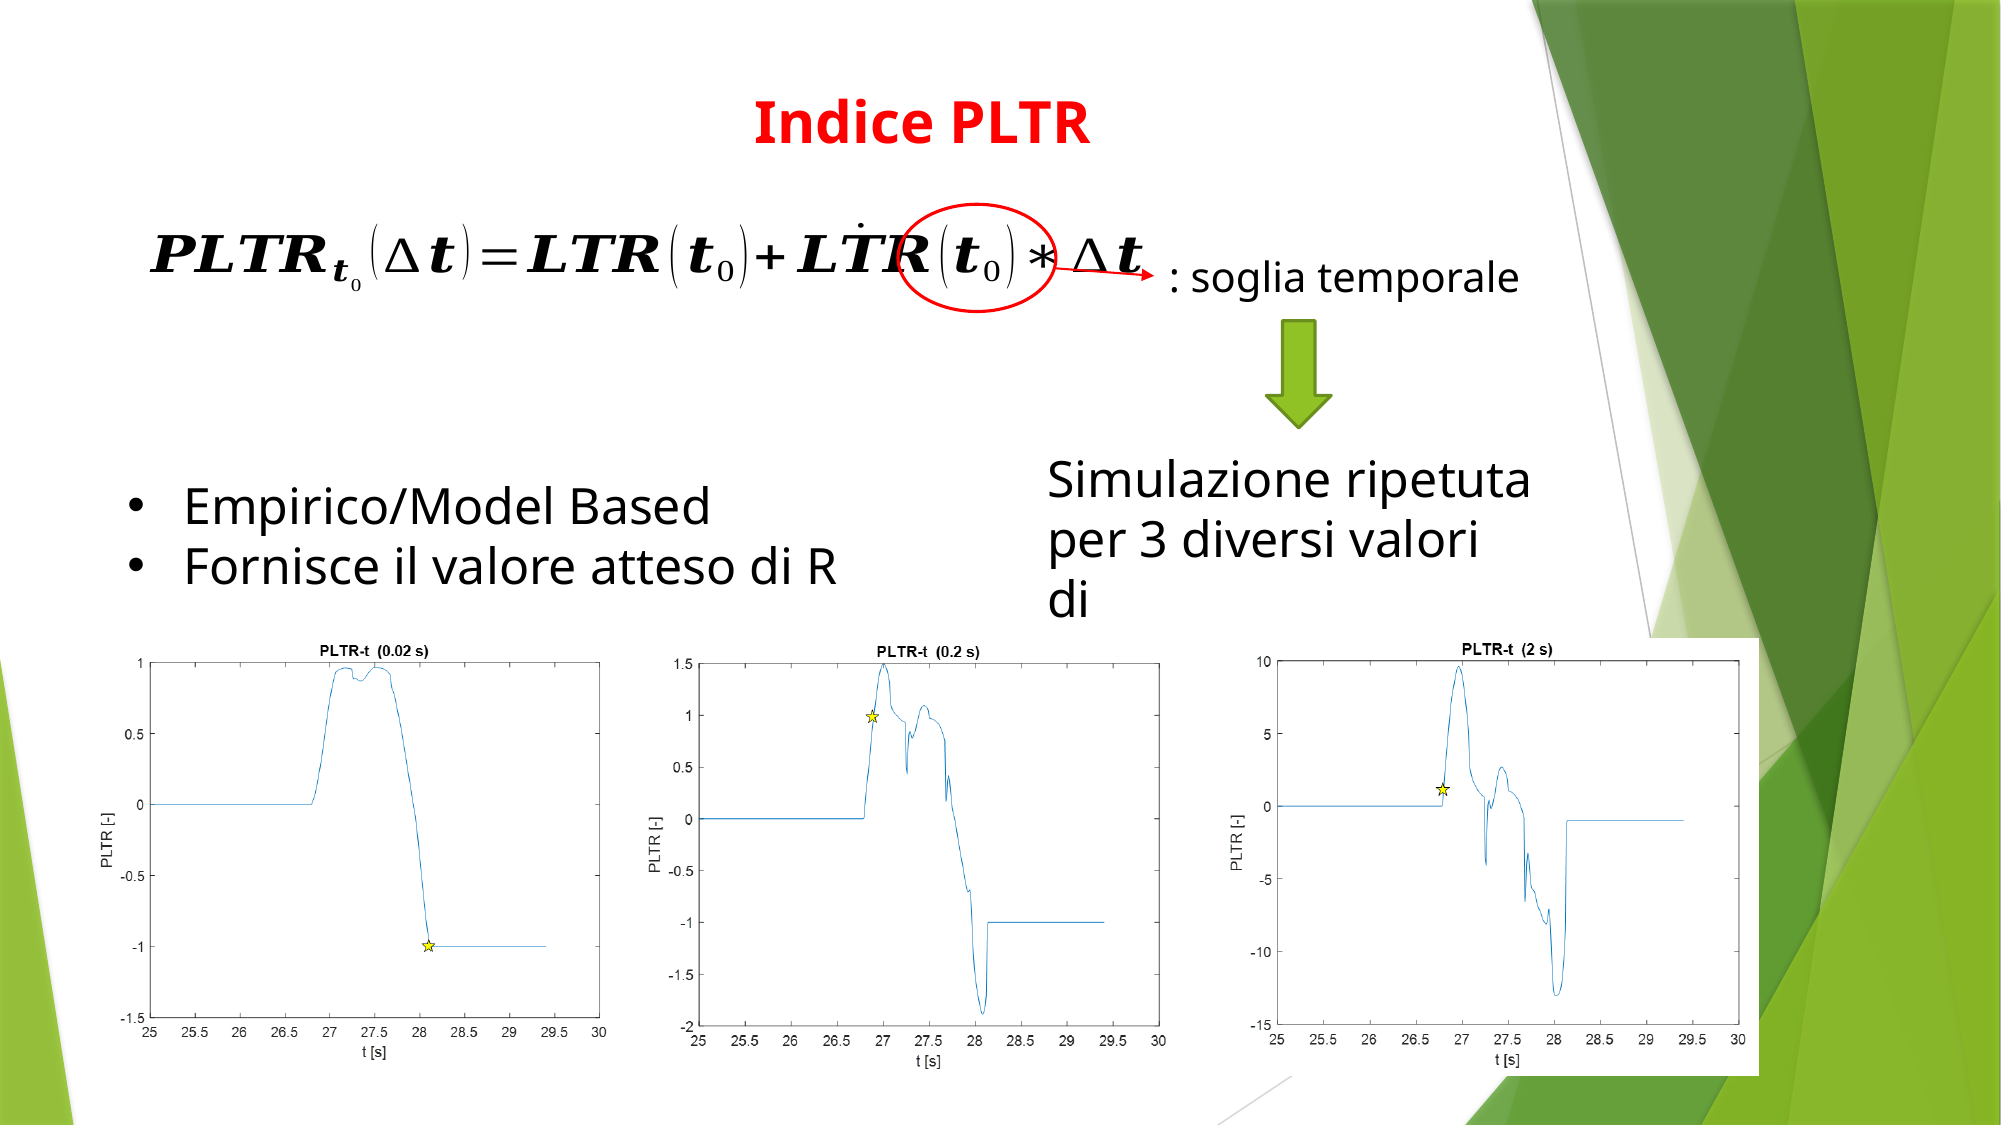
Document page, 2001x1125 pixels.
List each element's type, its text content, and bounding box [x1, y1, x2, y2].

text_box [1055, 267, 1155, 277]
text_box Indice PLTR [739, 77, 1113, 163]
picture [1212, 638, 1759, 1077]
picture [639, 636, 1186, 1077]
text_box [896, 202, 1058, 314]
picture [86, 638, 613, 1063]
text_box [1264, 319, 1333, 430]
